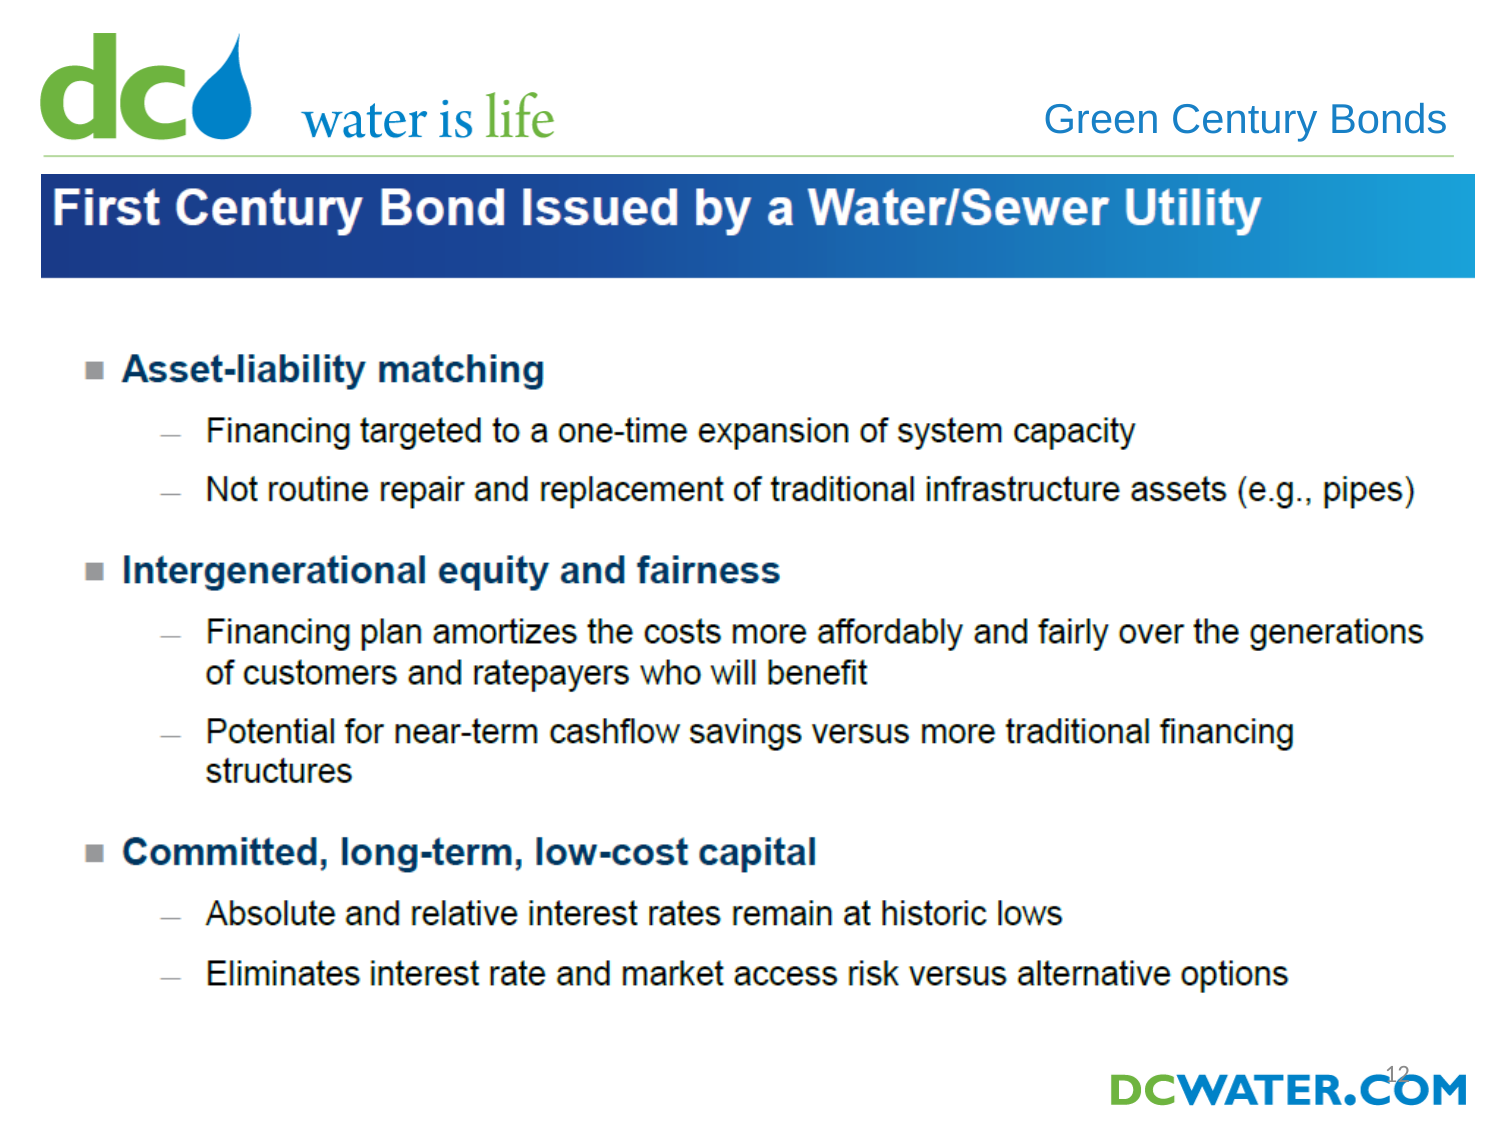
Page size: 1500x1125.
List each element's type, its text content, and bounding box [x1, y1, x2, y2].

text_box Green Century Bonds [637, 84, 1463, 150]
picture [0, 0, 1500, 1125]
slide_number 12 [1074, 1067, 1425, 1103]
